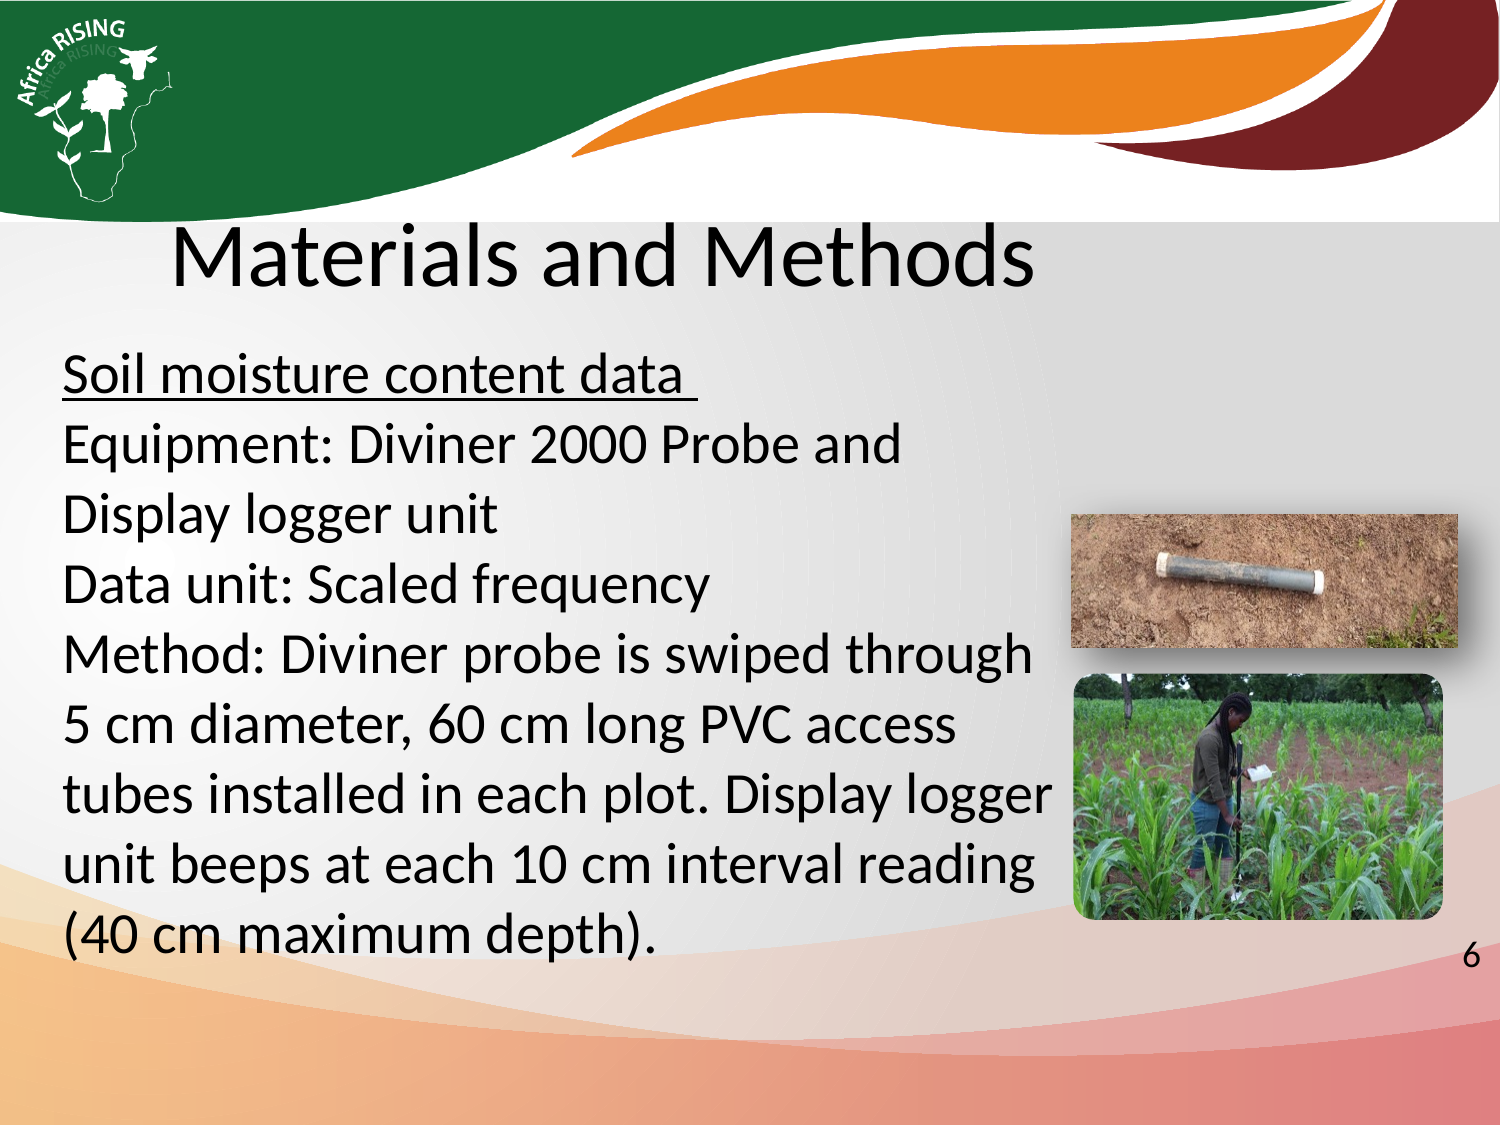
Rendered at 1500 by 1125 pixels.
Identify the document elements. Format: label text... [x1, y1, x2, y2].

picture [1071, 513, 1459, 649]
picture [0, 0, 1499, 222]
title Materials and Methods [169, 182, 1252, 305]
slide_number 6 [1391, 919, 1482, 985]
picture [1072, 673, 1444, 921]
subtitle Soil moisture content data Equipment: Diviner 2000 Probe and Display logger unit Data unit: Scaled frequency Method: Diviner probe is swiped through 5 cm diameter, 60 cm long PVC access tubes installed in each plot. Display logger unit beeps at each 10 cm interval reading (40 cm maximum depth). [62, 335, 1072, 1025]
